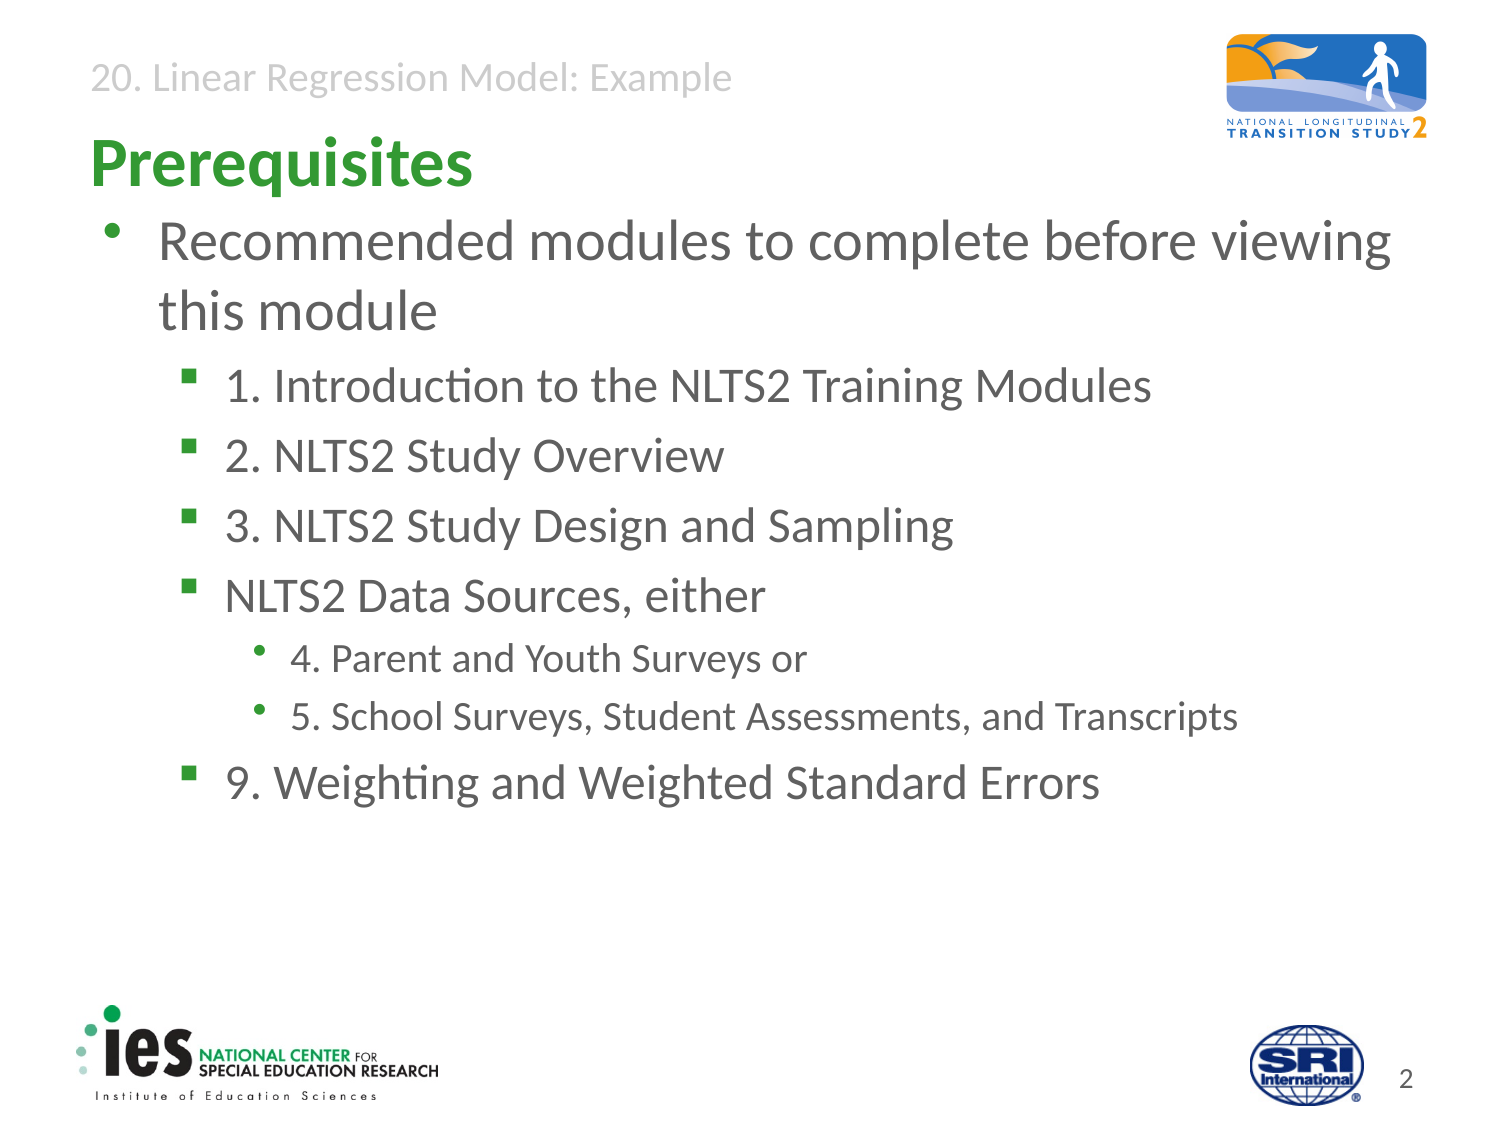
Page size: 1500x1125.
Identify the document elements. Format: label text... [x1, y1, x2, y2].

slide_number 1 [1324, 1051, 1429, 1125]
list Recommended modules to complete before viewing this module 1. Introduction to the NLTS2 Training Modules 2. NLTS2 Study Overview 3. NLTS2 Study Design and Sampling NLTS2 Data Sources, either 4. Parent and Youth Surveys or 5. School Surveys, Student Assessments, and Transcripts 9. Weighting and Weighted Standard Errors [87, 194, 1438, 938]
title Prerequisites [74, 90, 1426, 226]
picture [1250, 1025, 1364, 1106]
picture [76, 1005, 438, 1100]
